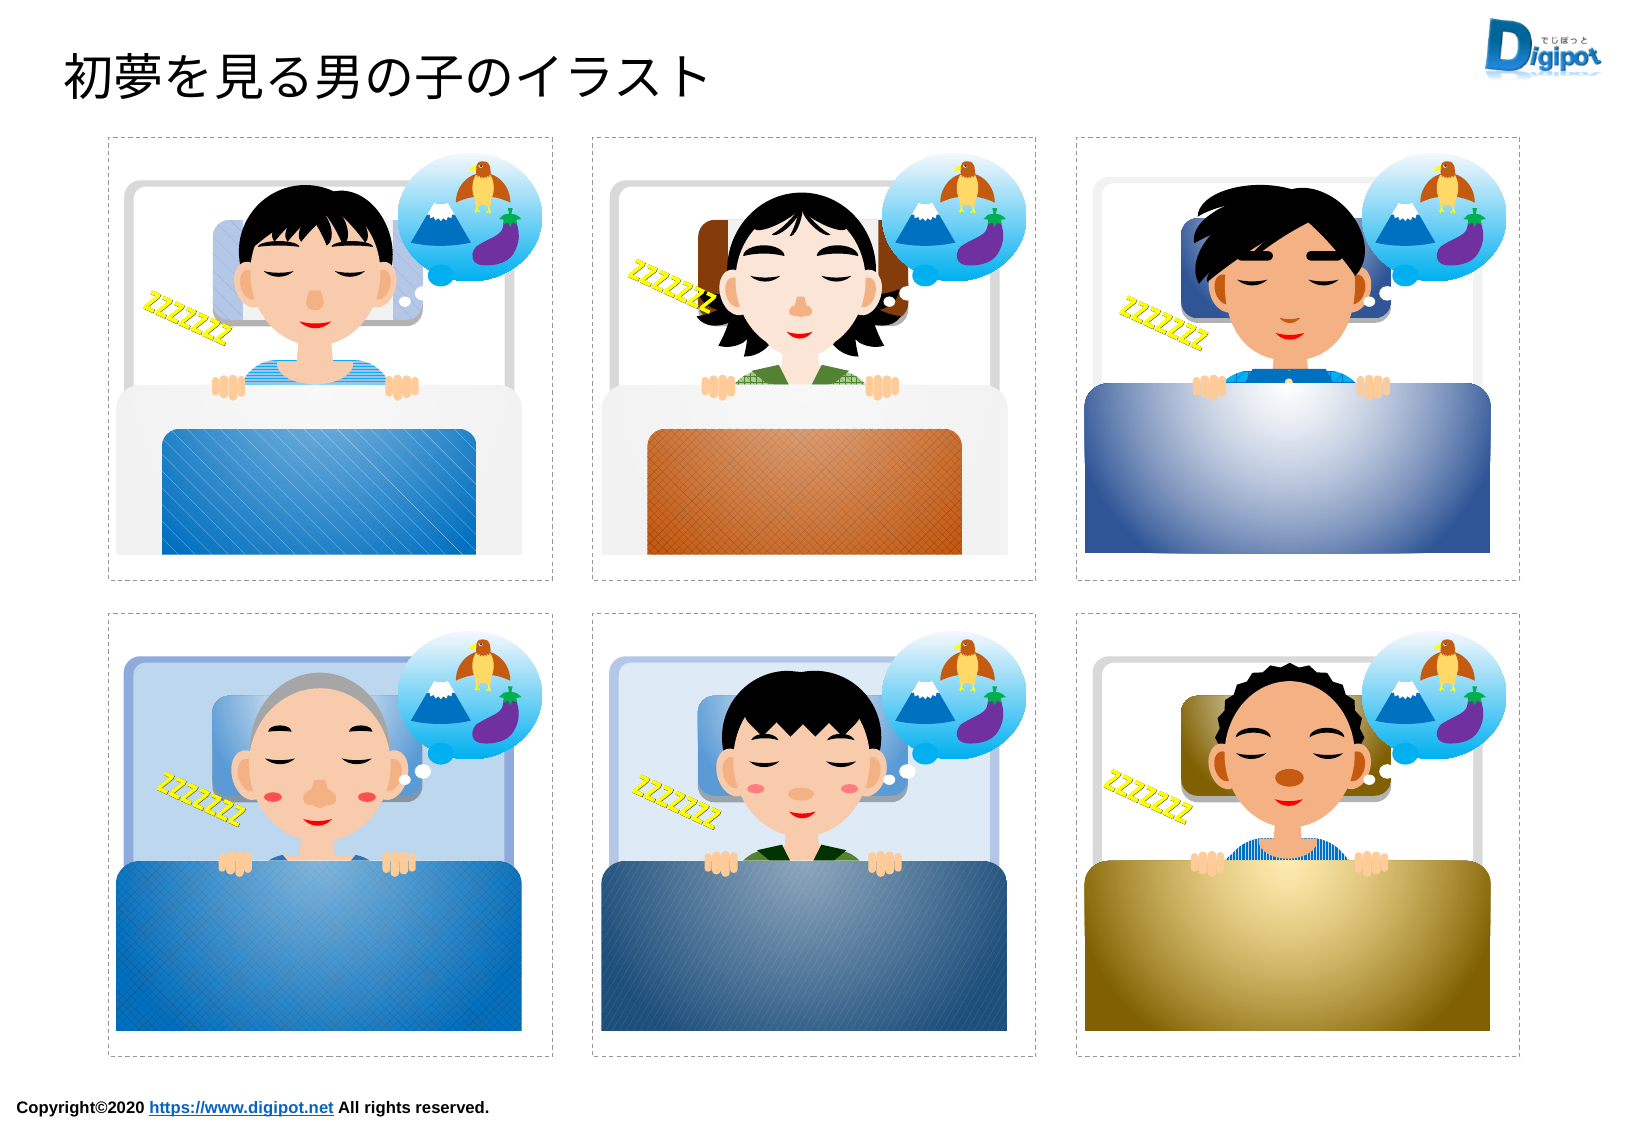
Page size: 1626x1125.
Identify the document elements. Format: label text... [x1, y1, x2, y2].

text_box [1084, 152, 1507, 554]
text_box 初夢を見る男の子のイラスト [49, 38, 728, 113]
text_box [115, 630, 542, 1031]
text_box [116, 152, 543, 555]
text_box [1084, 630, 1507, 1031]
picture [1485, 18, 1602, 82]
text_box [601, 152, 1027, 555]
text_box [601, 630, 1027, 1031]
